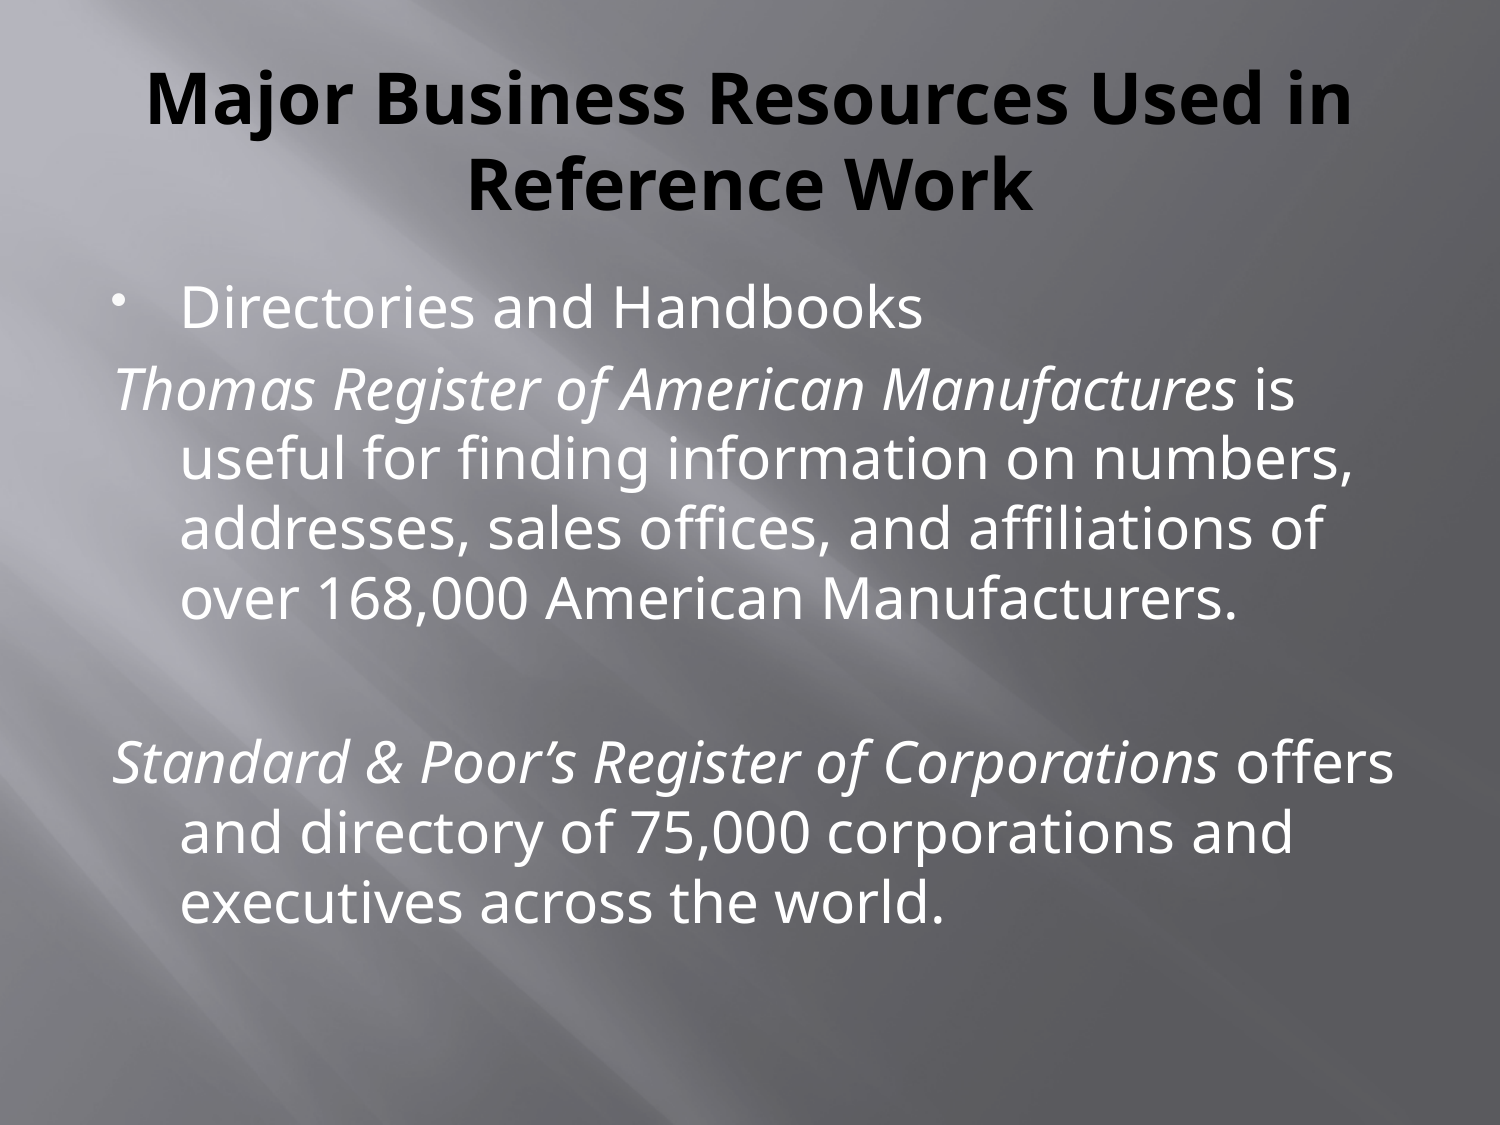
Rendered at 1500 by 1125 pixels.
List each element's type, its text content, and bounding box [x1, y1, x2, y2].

list Directories and Handbooks Thomas Register of American Manufactures is useful for finding information on numbers, addresses, sales offices, and affiliations of over 168,000 American Manufacturers. Standard & Poor’s Register of Corporations offers and directory of 75,000 corporations and executives across the world. [75, 262, 1425, 1035]
title Major Business Resources Used in Reference Work [75, 45, 1425, 233]
